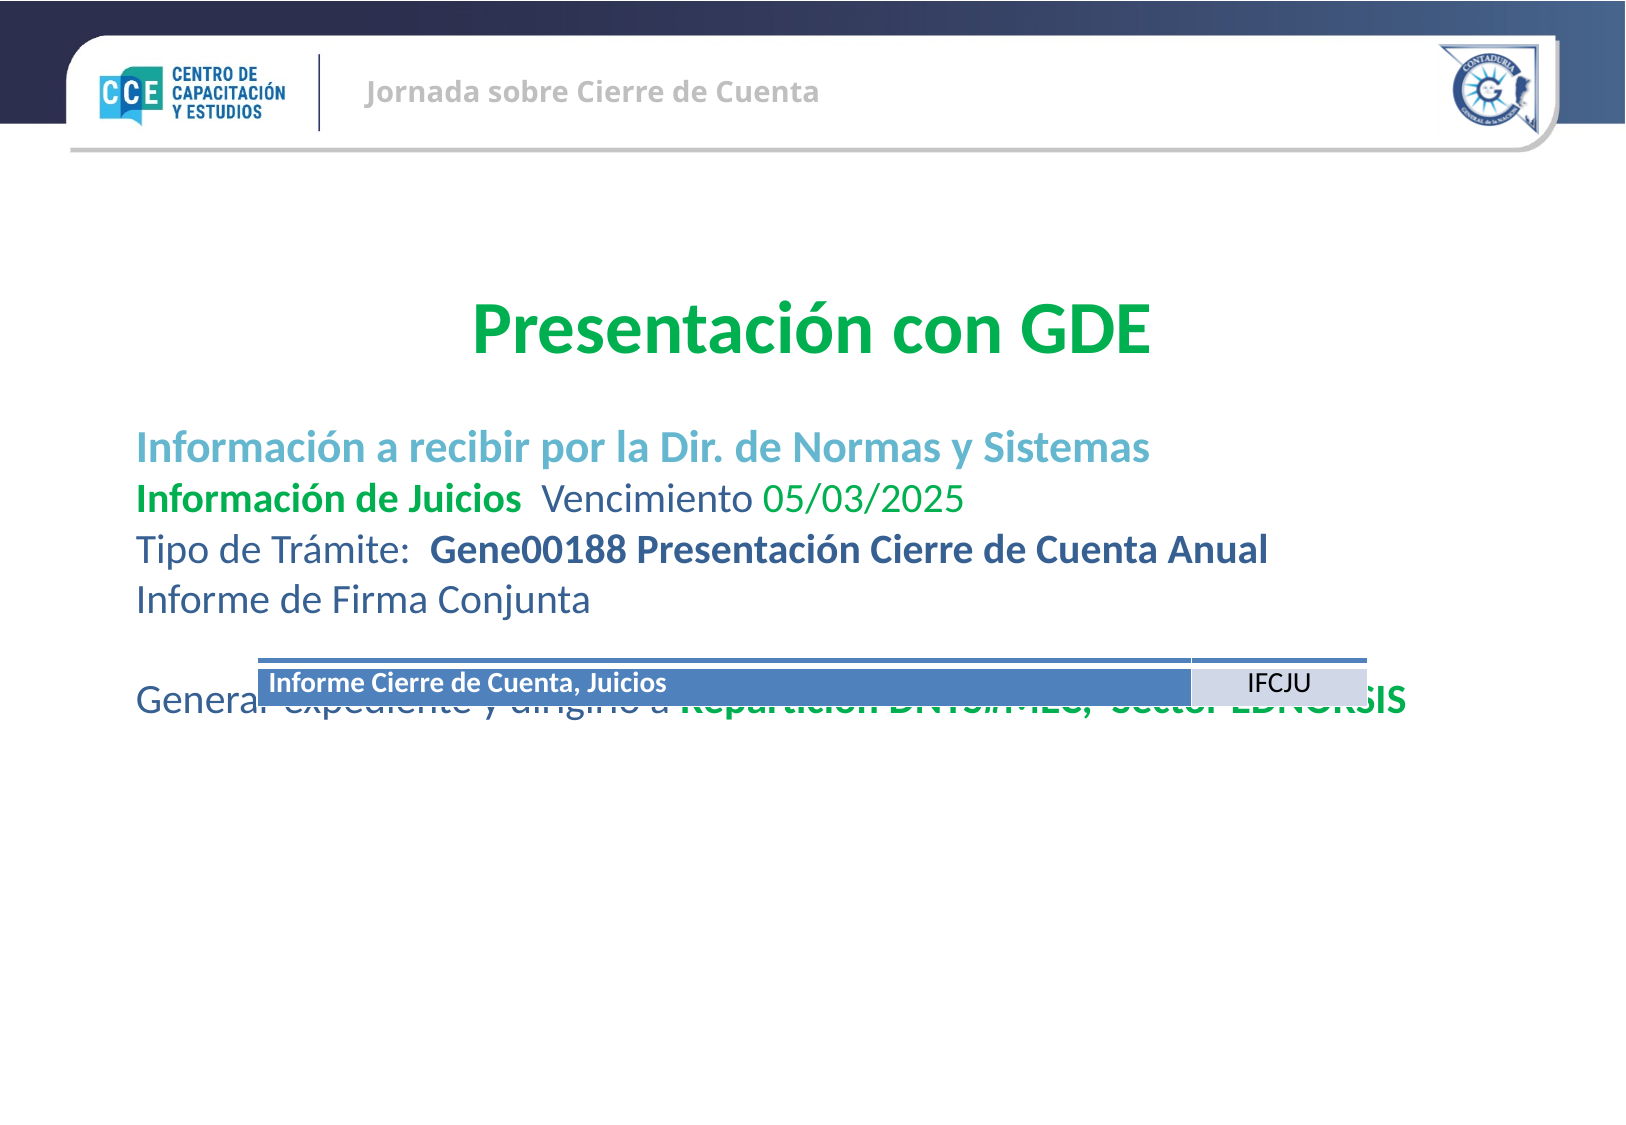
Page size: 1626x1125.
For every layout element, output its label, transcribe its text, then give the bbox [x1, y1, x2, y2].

list Información a recibir por la Dir. de Normas y Sistemas Información de Juicios Vencimiento 05/03/2025 Tipo de Trámite: Gene00188 Presentación Cierre de Cuenta Anual Informe de Firma Conjunta Generar expediente y dirigirlo a Repartición DNYS#MEC, Sector EDNORSIS [121, 408, 1504, 926]
picture [0, 1, 1625, 156]
table_header [258, 658, 1191, 663]
table_cell IFCJU [1192, 669, 1367, 706]
table_cell Informe Cierre de Cuenta, Juicios [258, 669, 1191, 706]
title Presentación con GDE [0, 271, 1625, 358]
table_header [1192, 658, 1367, 663]
